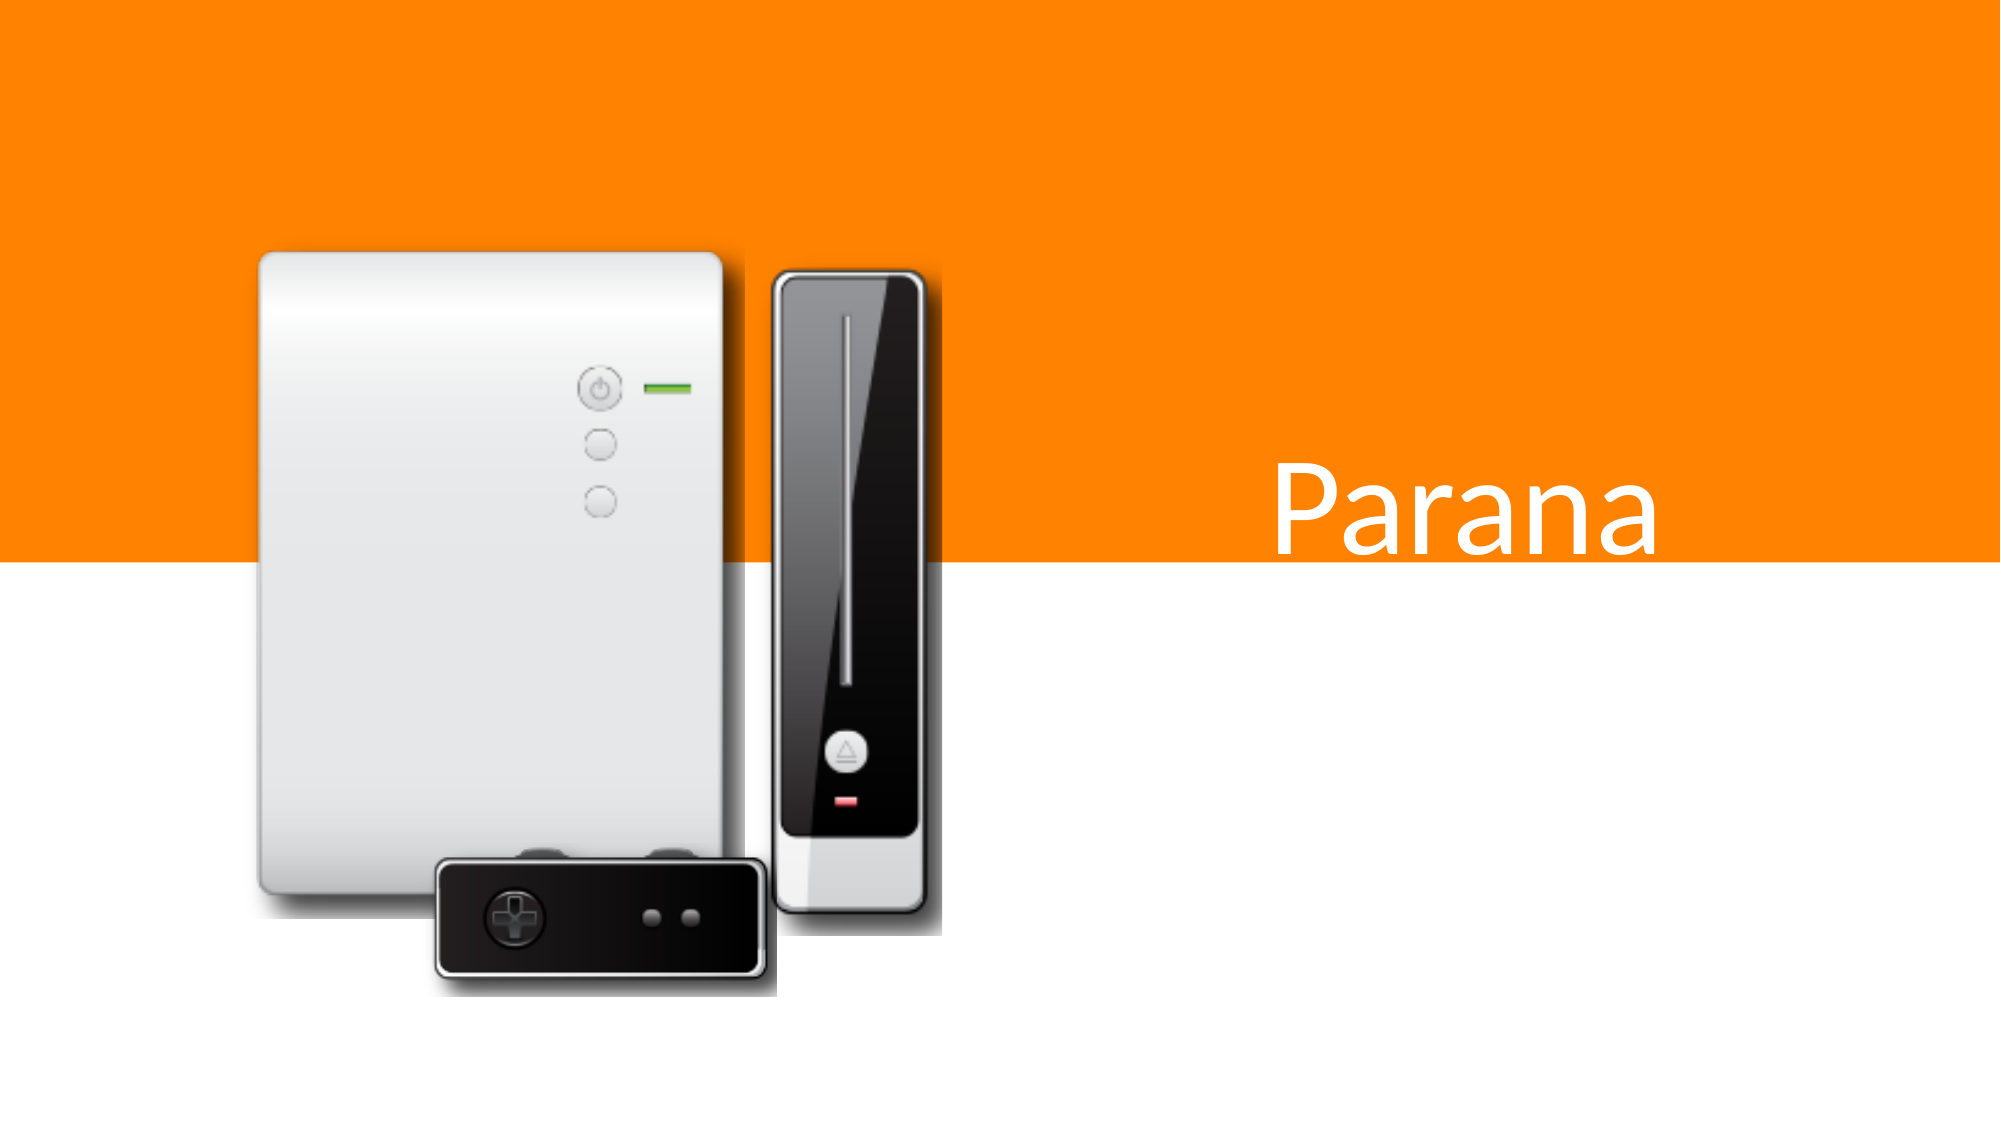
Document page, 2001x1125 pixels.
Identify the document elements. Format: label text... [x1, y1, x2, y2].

picture [238, 230, 943, 997]
text_box Parana [1228, 405, 1679, 590]
text_box [0, 0, 2000, 563]
